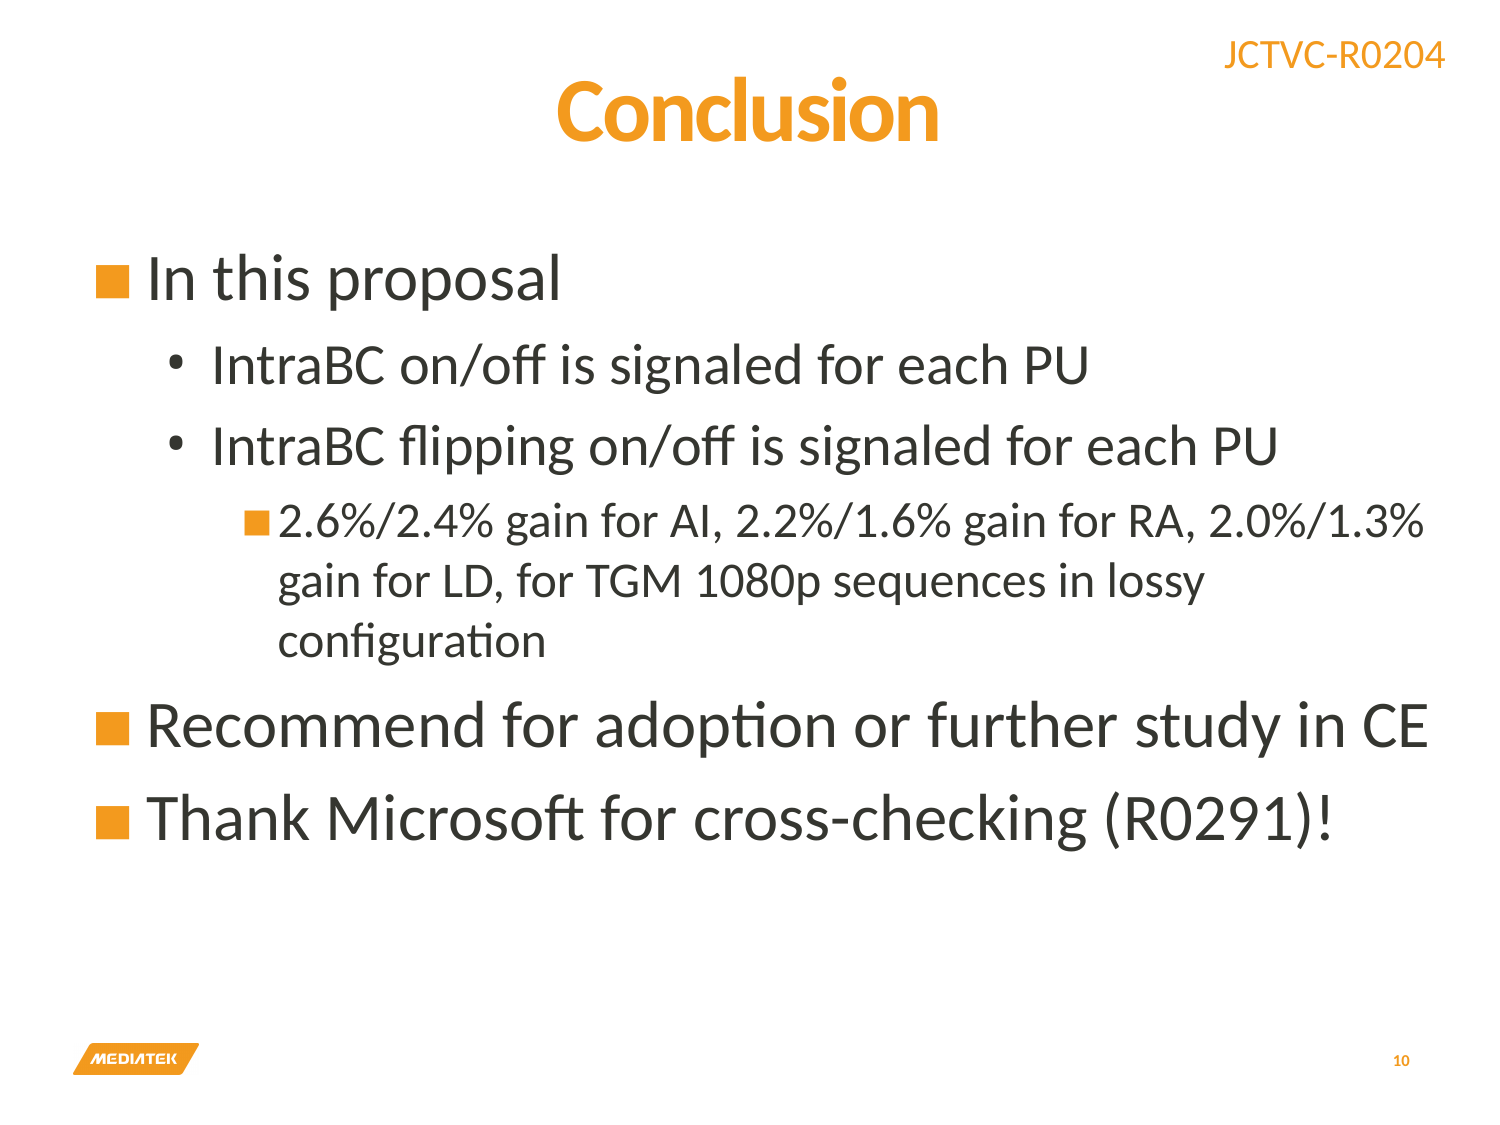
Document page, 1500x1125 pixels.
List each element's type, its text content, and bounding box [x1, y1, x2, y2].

picture [73, 1043, 199, 1075]
title Conclusion [75, 70, 1425, 226]
slide_number 10 [1251, 1029, 1425, 1090]
list In this proposal IntraBC on/off is signaled for each PU IntraBC flipping on/off is signaled for each PU 2.6%/2.4% gain for AI, 2.2%/1.6% gain for RA, 2.0%/1.3% gain for LD, for TGM 1080p sequences in lossy configuration Recommend for adoption or further study in CE Thank Microsoft for cross-checking (R0291)! [75, 226, 1454, 1004]
